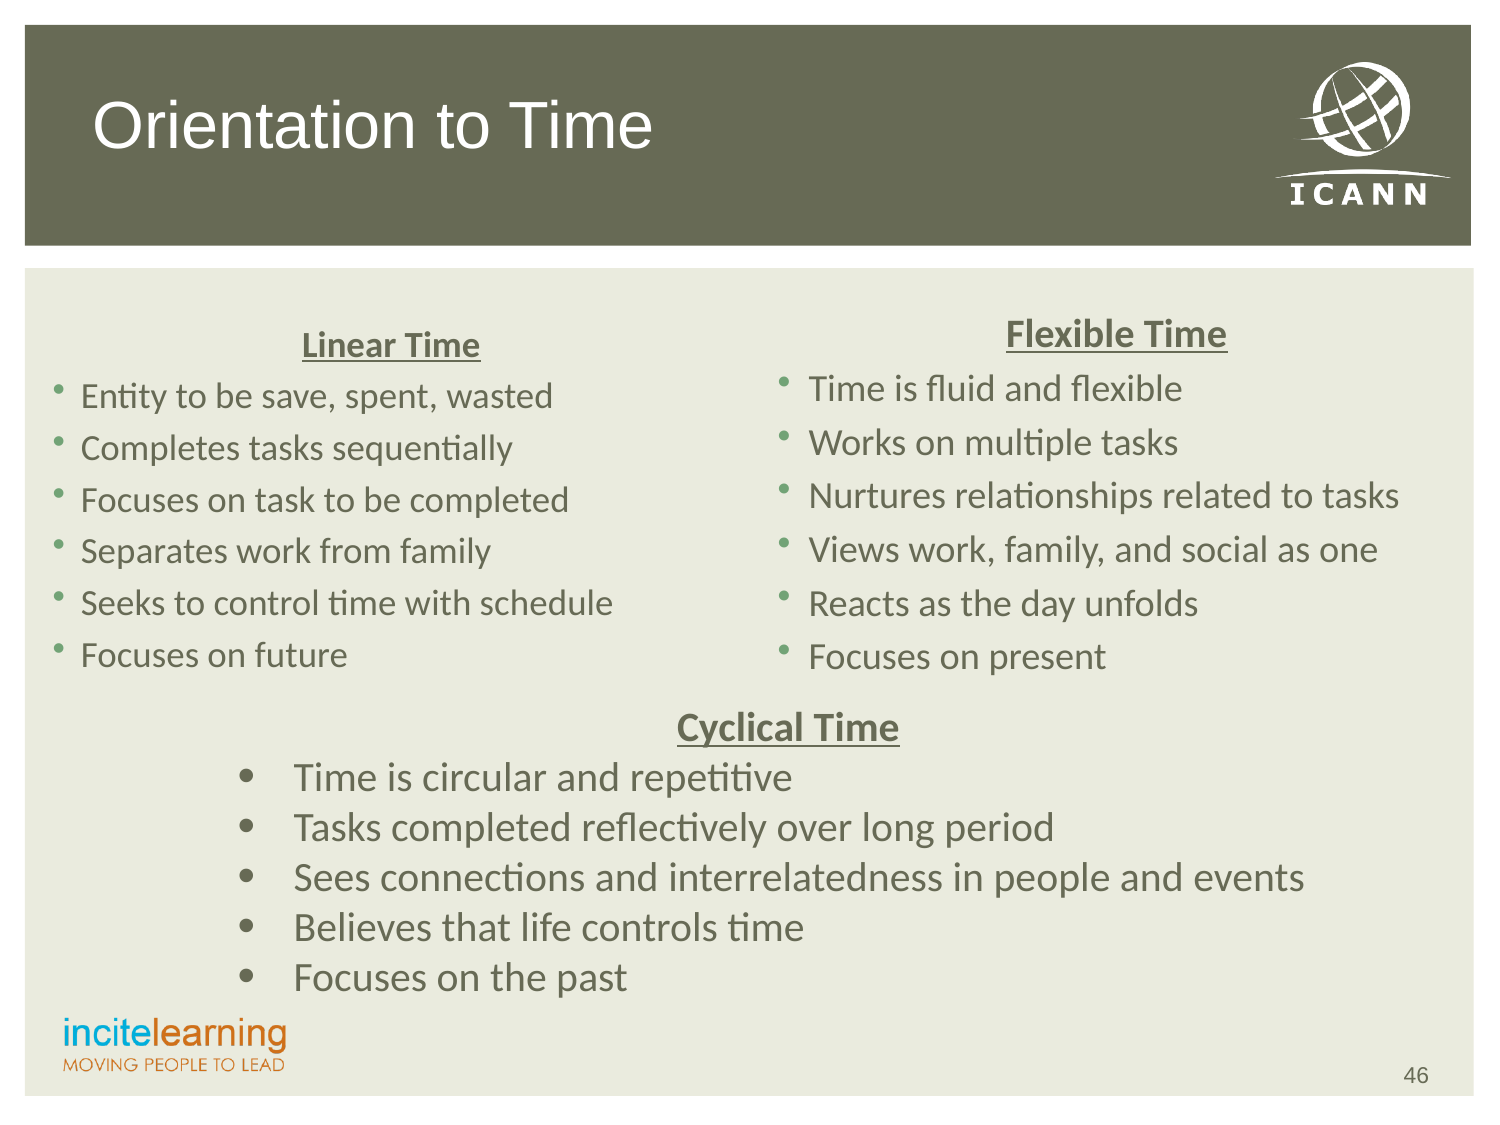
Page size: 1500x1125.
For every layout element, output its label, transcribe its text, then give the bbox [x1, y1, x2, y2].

list Flexible Time Time is fluid and flexible Works on multiple tasks Nurtures relationships related to tasks Views work, family, and social as one Reacts as the day unfolds Focuses on present [762, 299, 1472, 688]
slide_number 46 [1370, 1049, 1469, 1097]
list Linear Time Entity to be save, spent, wasted Completes tasks sequentially Focuses on task to be completed Separates work from family Seeks to control time with schedule Focuses on future [37, 312, 746, 688]
picture [1273, 62, 1453, 205]
text_box Orientation to Time [77, 74, 671, 170]
text_box Cyclical Time Time is circular and repetitive Tasks completed reflectively over long period Sees connections and interrelatedness in people and events Believes that life controls time Focuses on the past [237, 699, 1340, 1001]
picture [62, 1012, 288, 1076]
